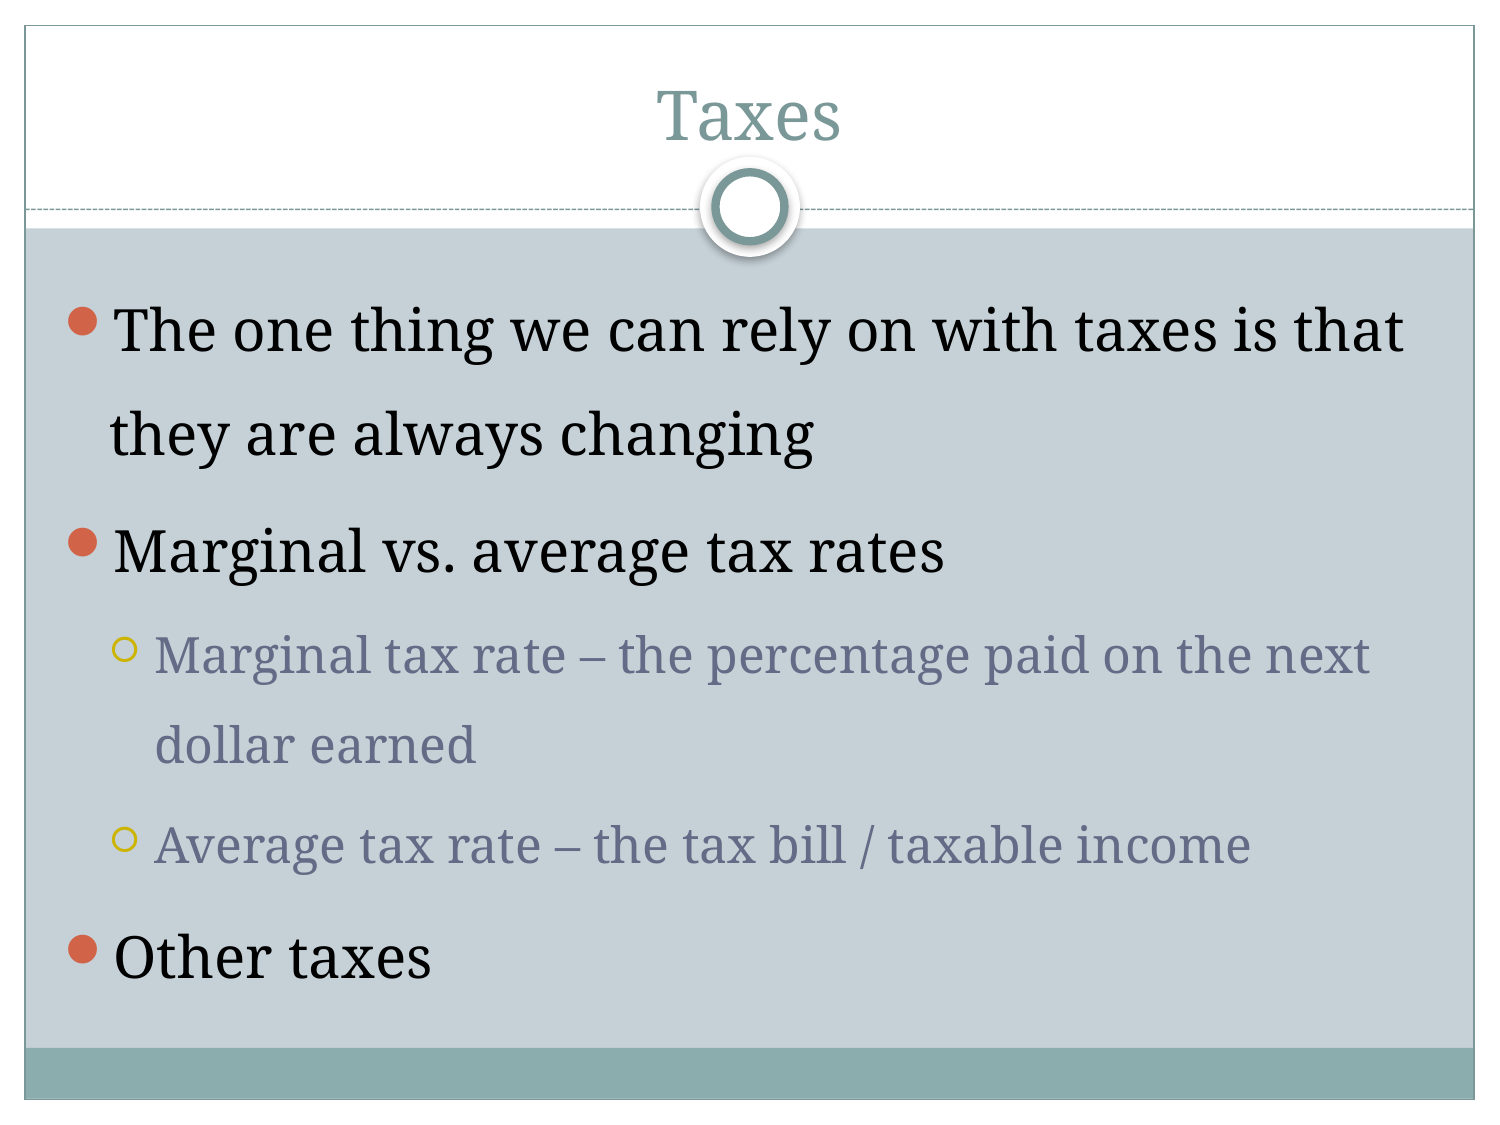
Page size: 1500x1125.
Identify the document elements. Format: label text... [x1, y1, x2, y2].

title Taxes [49, 37, 1450, 162]
list The one thing we can rely on with taxes is that they are always changing Marginal vs. average tax rates Marginal tax rate – the percentage paid on the next dollar earned Average tax rate – the tax bill / taxable income Other taxes [49, 250, 1445, 1001]
